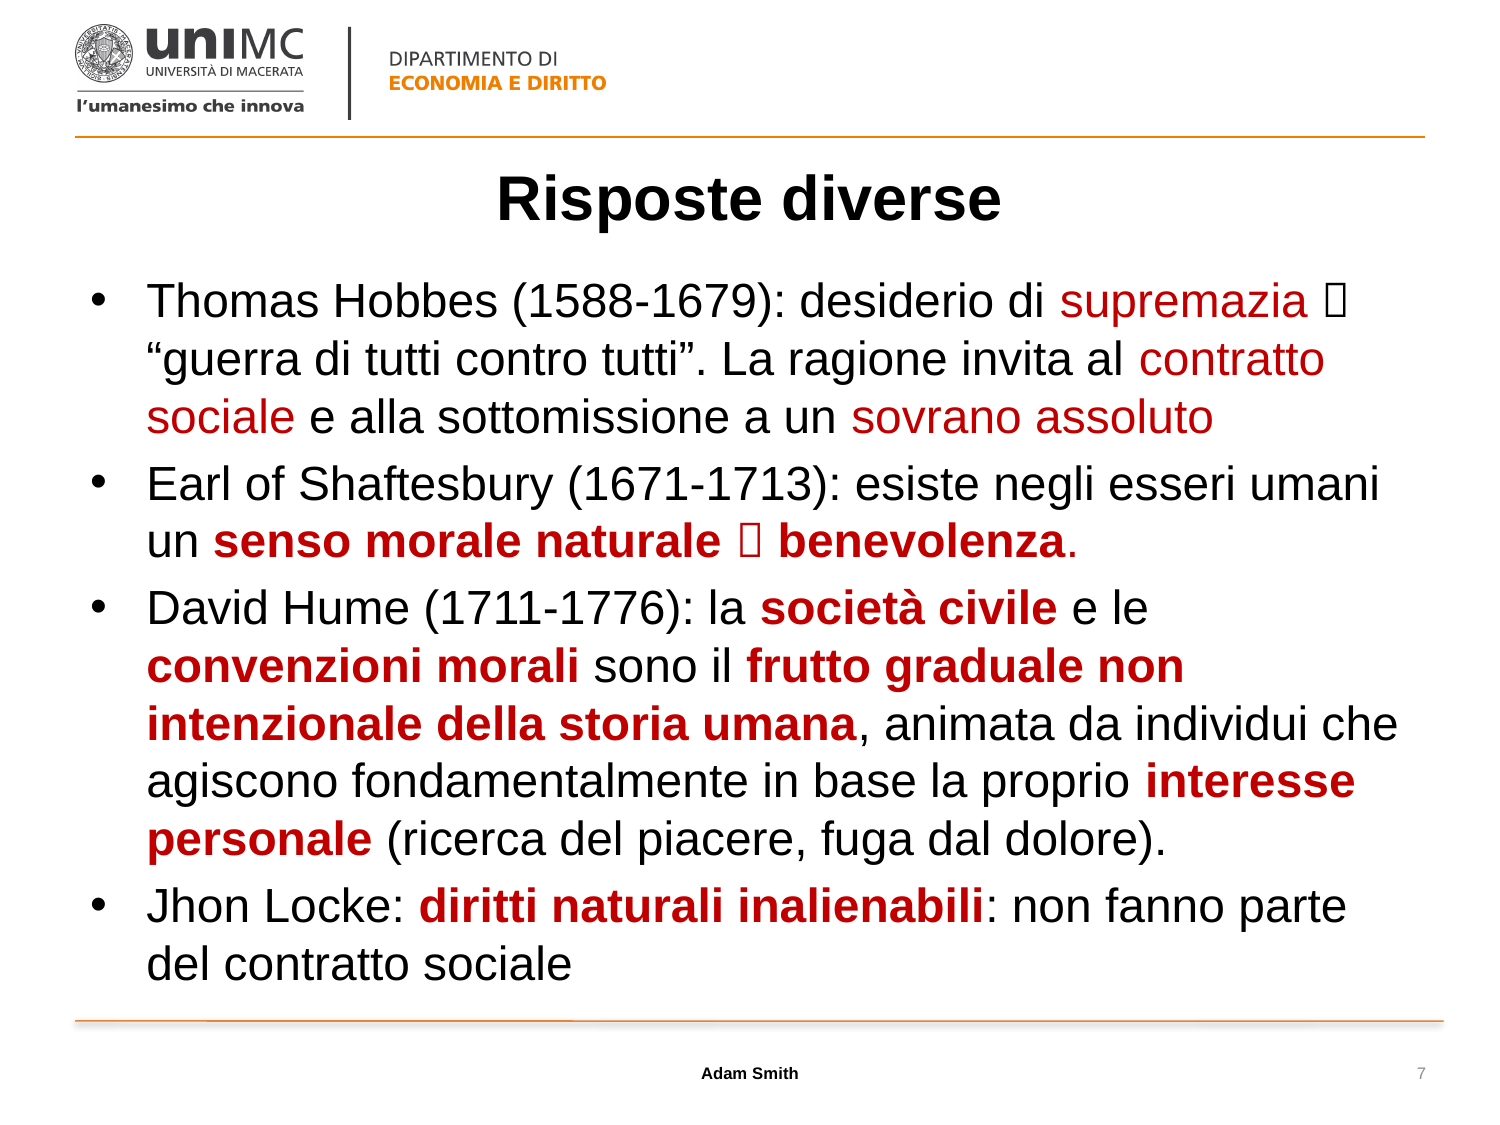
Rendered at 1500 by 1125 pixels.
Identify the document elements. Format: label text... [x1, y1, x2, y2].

list Thomas Hobbes (1588-1679): desiderio di supremazia  “guerra di tutti contro tutti”. La ragione invita al contratto sociale e alla sottomissione a un sovrano assoluto Earl of Shaftesbury (1671-1713): esiste negli esseri umani un senso morale naturale  benevolenza. David Hume (1711-1776): la società civile e le convenzioni morali sono il frutto graduale non intenzionale della storia umana, animata da individui che agiscono fondamentalmente in base la proprio interesse personale (ricerca del piacere, fuga dal dolore). Jhon Locke: diritti naturali inalienabili: non fanno parte del contratto sociale [75, 262, 1425, 1005]
picture [75, 24, 1425, 138]
footer Adam Smith [512, 1042, 988, 1103]
title Risposte diverse [75, 149, 1425, 241]
slide_number 7 [1091, 1042, 1442, 1103]
